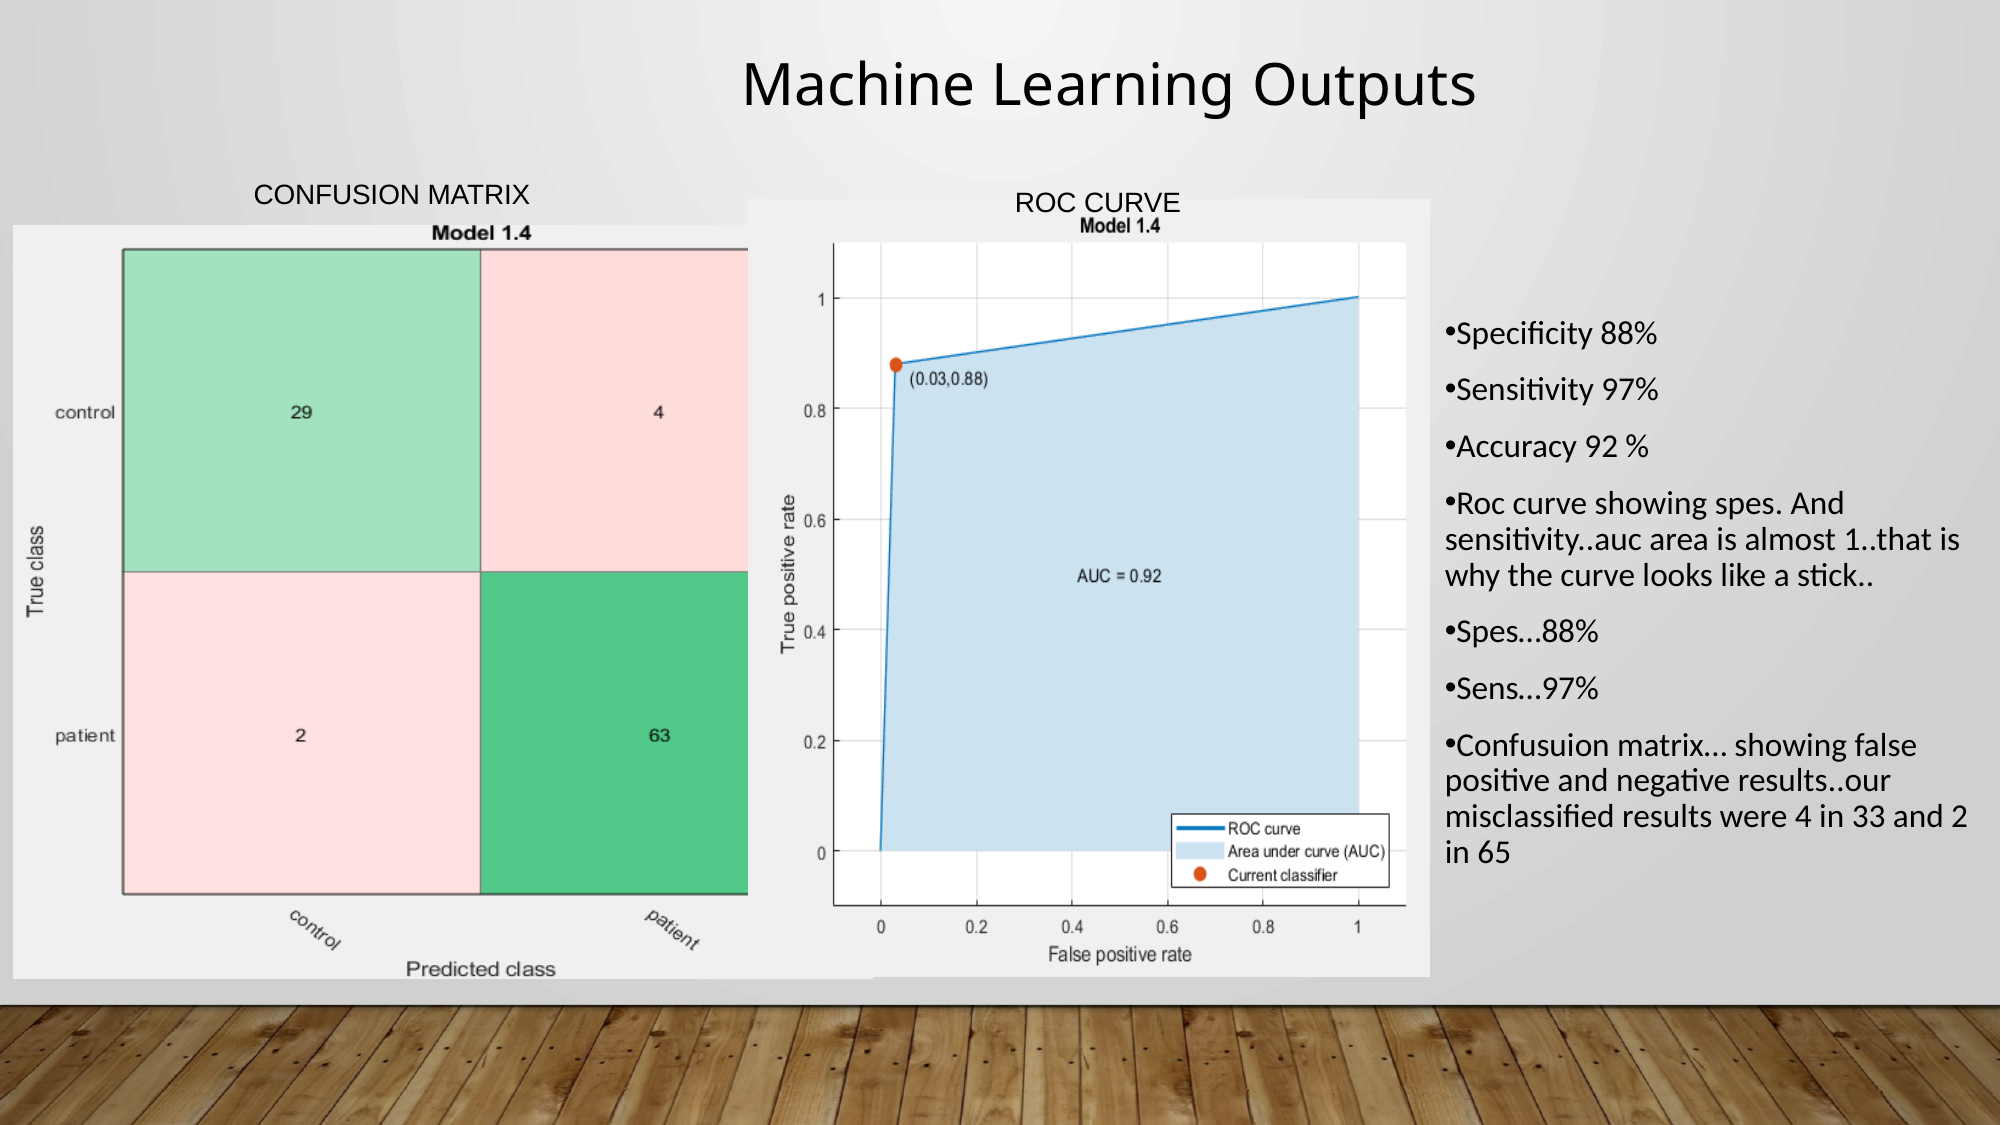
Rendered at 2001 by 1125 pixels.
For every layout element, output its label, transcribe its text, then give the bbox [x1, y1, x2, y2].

picture [0, 1006, 2000, 1125]
text_box ROC Curve [999, 181, 1372, 199]
text_box [0, 0, 2000, 1004]
list Specificity 88% Sensitivity 97% Accuracy 92 % Roc curve showing spes. And sensitivity..auc area is almost 1..that is why the curve looks like a stick.. Spes…88% Sens…97% Confusuion matrix… showing false positive and negative results..our misclassified results were 4 in 33 and 2 in 65 [1429, 247, 2000, 981]
title Machine Learning Outputs [726, 47, 1496, 142]
picture [13, 199, 1430, 979]
text_box Confusıon matrıx [238, 172, 611, 218]
